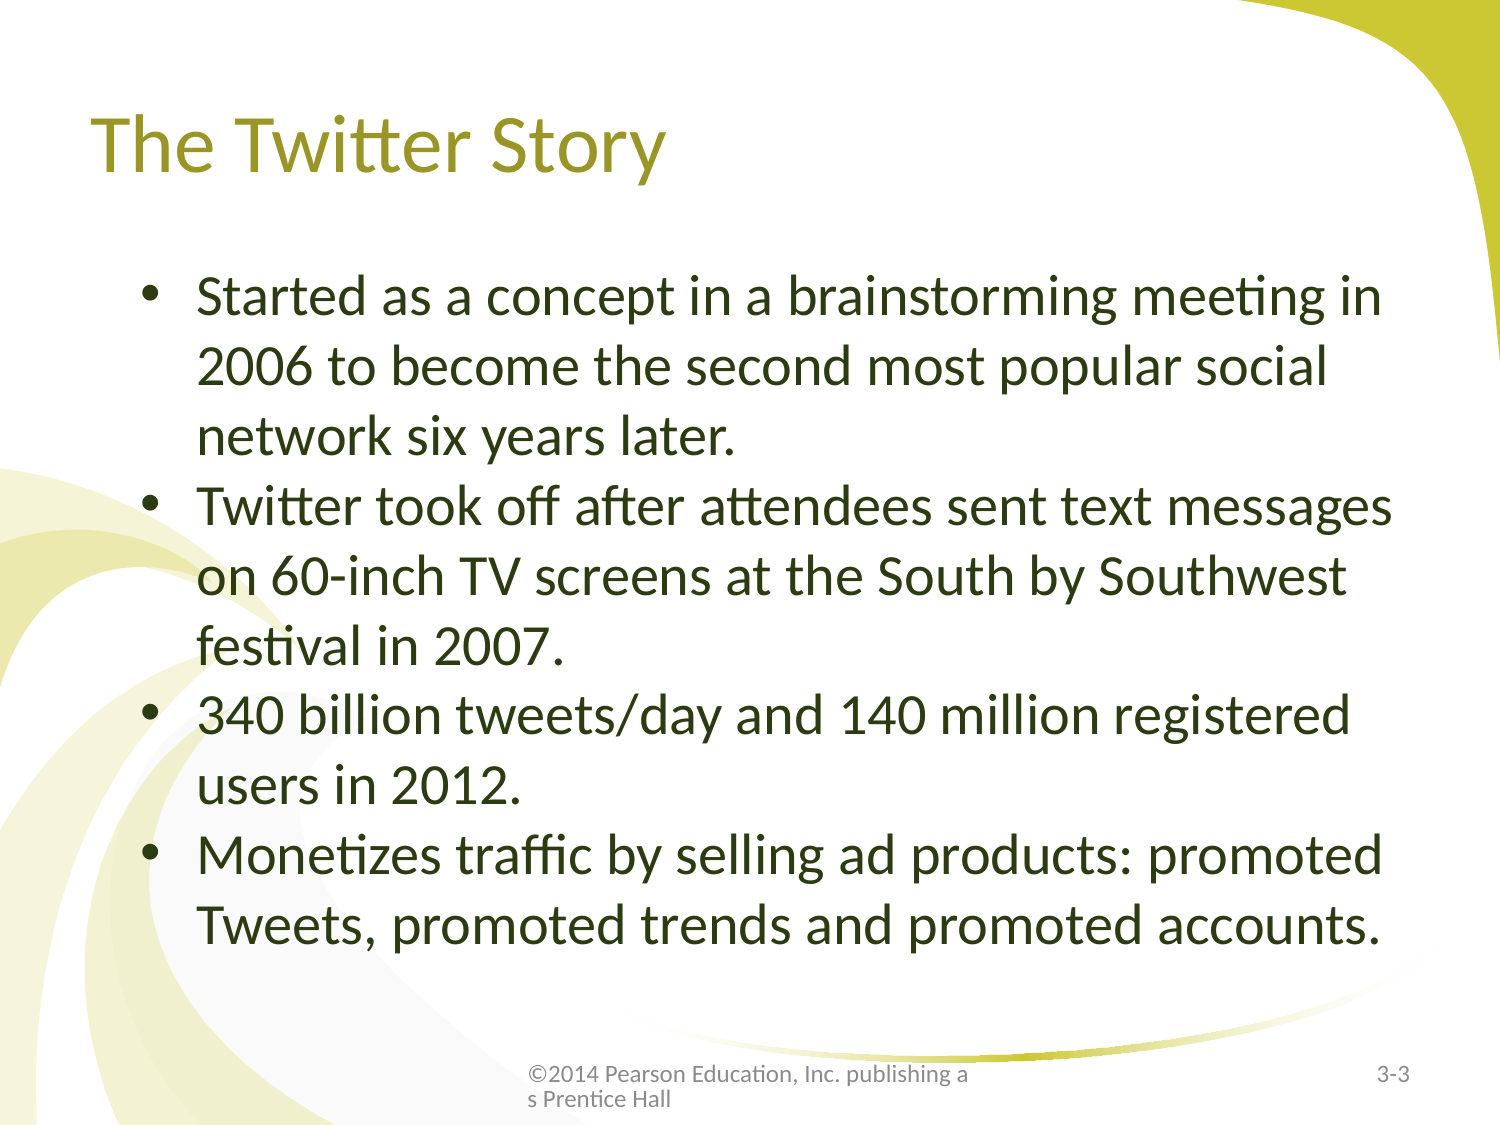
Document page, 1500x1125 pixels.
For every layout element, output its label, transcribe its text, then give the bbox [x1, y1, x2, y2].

slide_number 3-3 [1074, 1042, 1425, 1103]
list Started as a concept in a brainstorming meeting in 2006 to become the second most popular social network six years later. Twitter took off after attendees sent text messages on 60-inch TV screens at the South by Southwest festival in 2007. 340 billion tweets/day and 140 million registered users in 2012. Monetizes traffic by selling ad products: promoted Tweets, promoted trends and promoted accounts. [125, 249, 1413, 1005]
title The Twitter Story [75, 45, 1425, 233]
footer ©2014 Pearson Education, Inc. publishing as Prentice Hall [512, 1042, 988, 1103]
